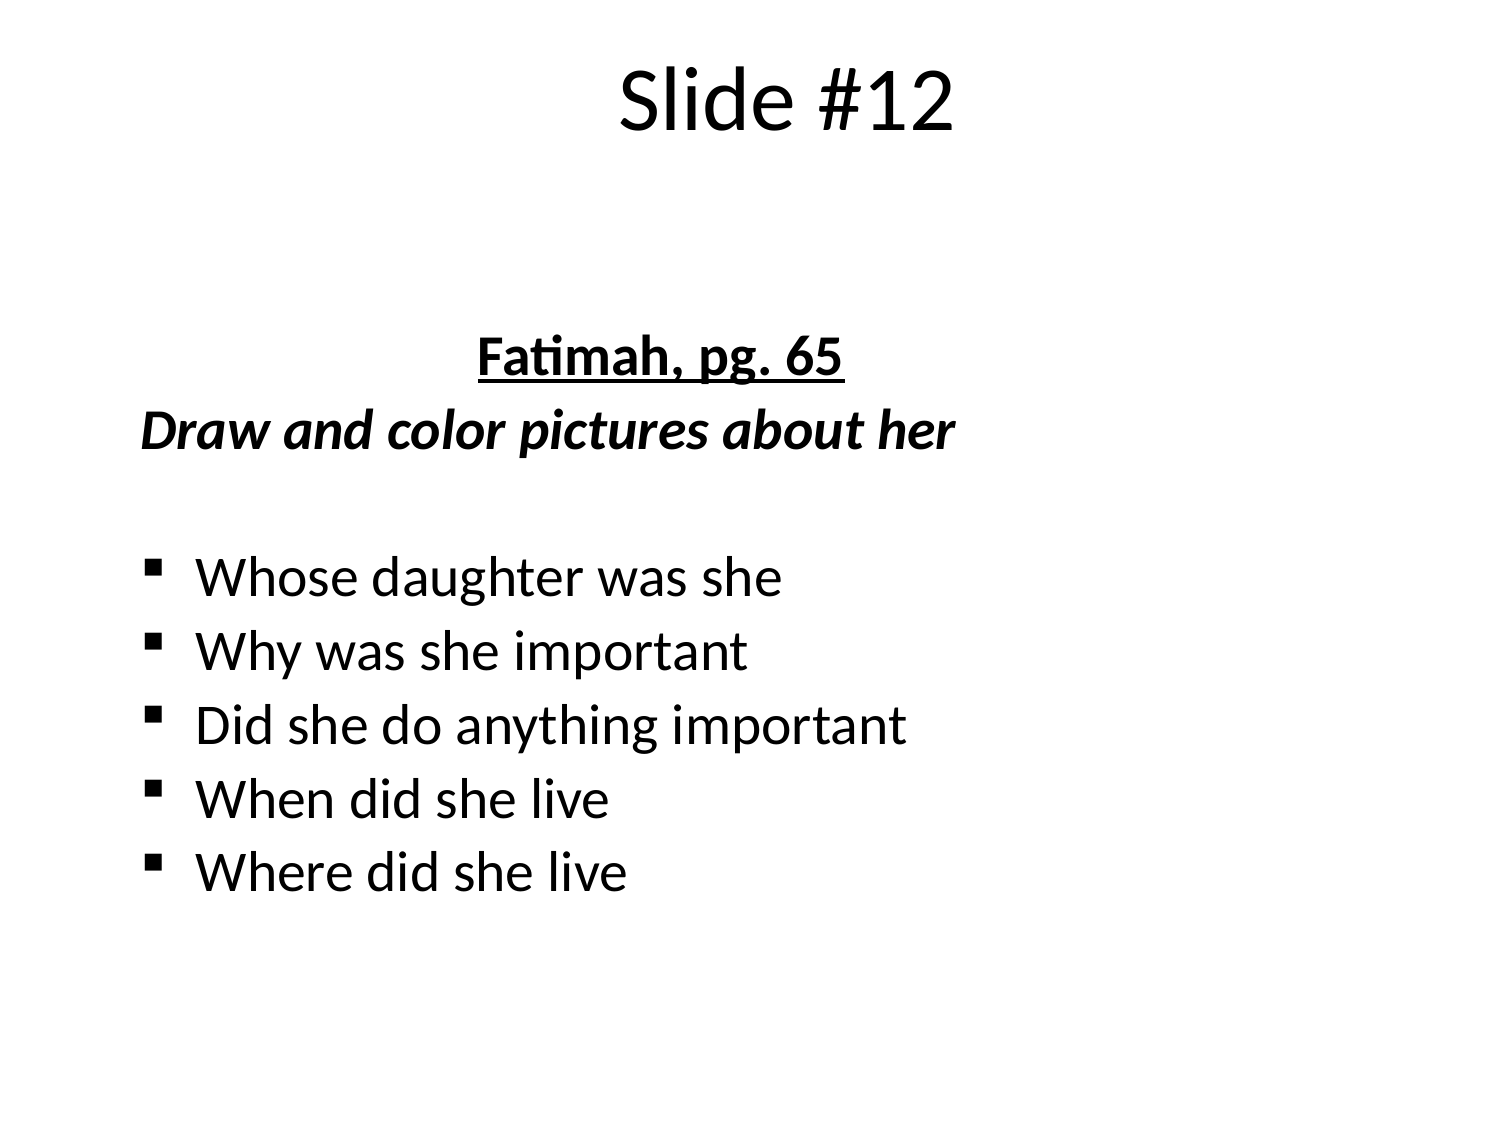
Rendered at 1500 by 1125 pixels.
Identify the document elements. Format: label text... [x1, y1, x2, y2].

title Slide #12 [150, 0, 1425, 188]
list Fatimah, pg. 65 Draw and color pictures about her Whose daughter was she Why was she important Did she do anything important When did she live Where did she live [125, 237, 1400, 913]
